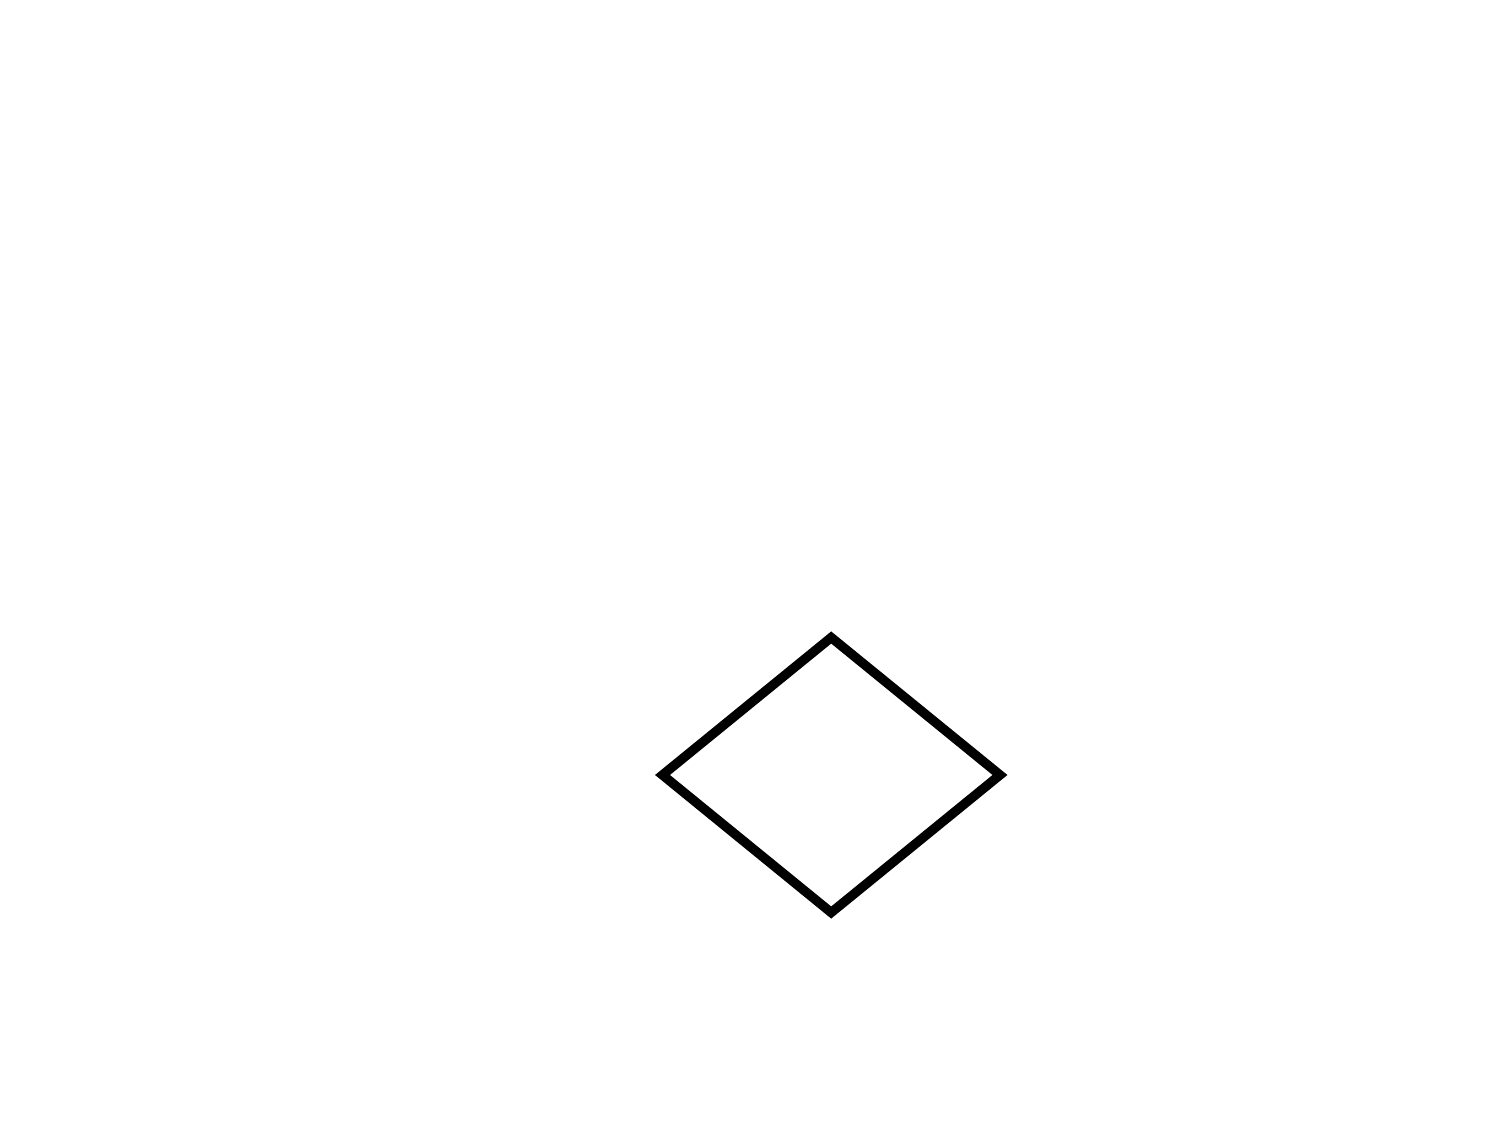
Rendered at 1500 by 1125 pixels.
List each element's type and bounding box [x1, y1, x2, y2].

text_box [662, 637, 1000, 913]
